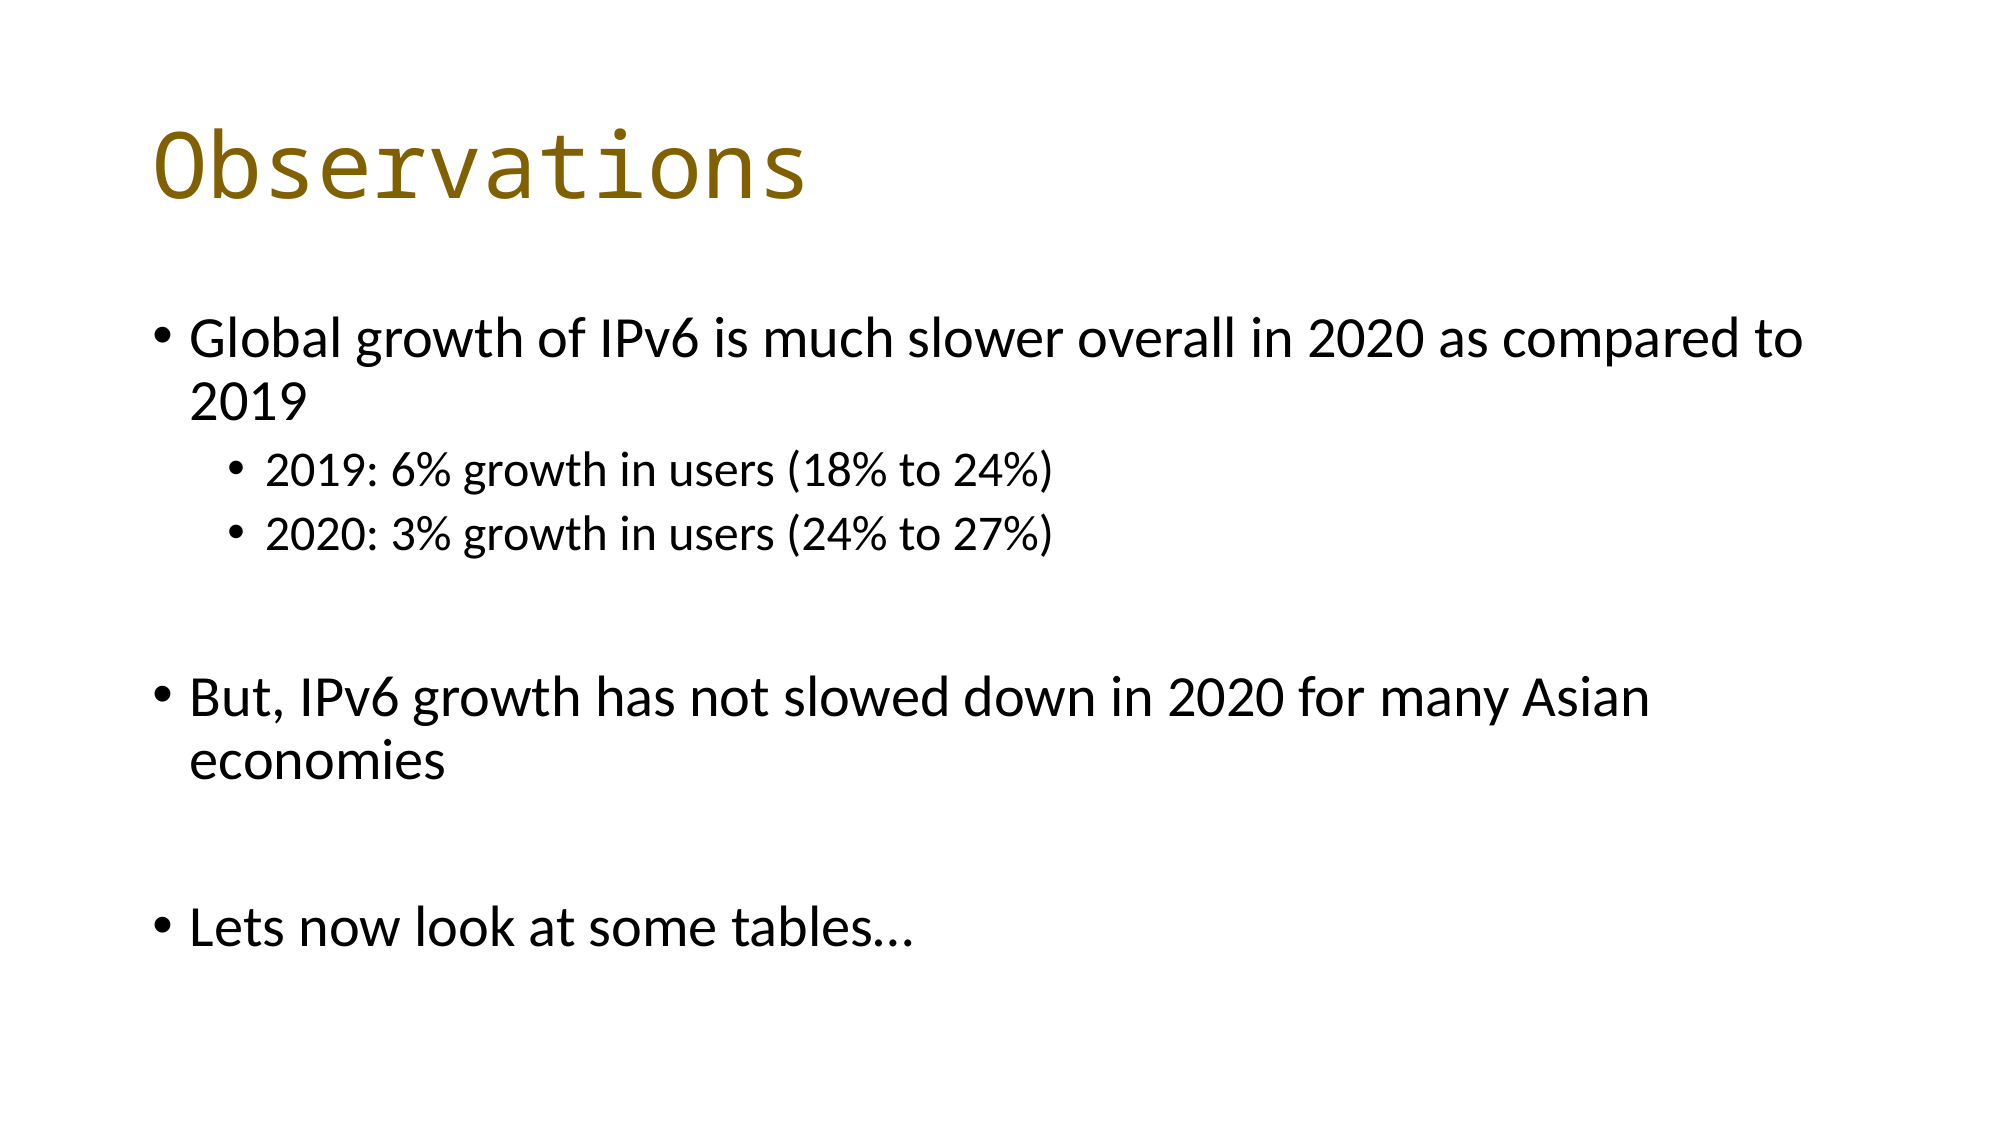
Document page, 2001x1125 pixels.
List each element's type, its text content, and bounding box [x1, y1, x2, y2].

title Observations [137, 59, 1863, 278]
list Global growth of IPv6 is much slower overall in 2020 as compared to 2019 2019: 6% growth in users (18% to 24%) 2020: 3% growth in users (24% to 27%) But, IPv6 growth has not slowed down in 2020 for many Asian economies Lets now look at some tables… [137, 299, 1863, 1014]
